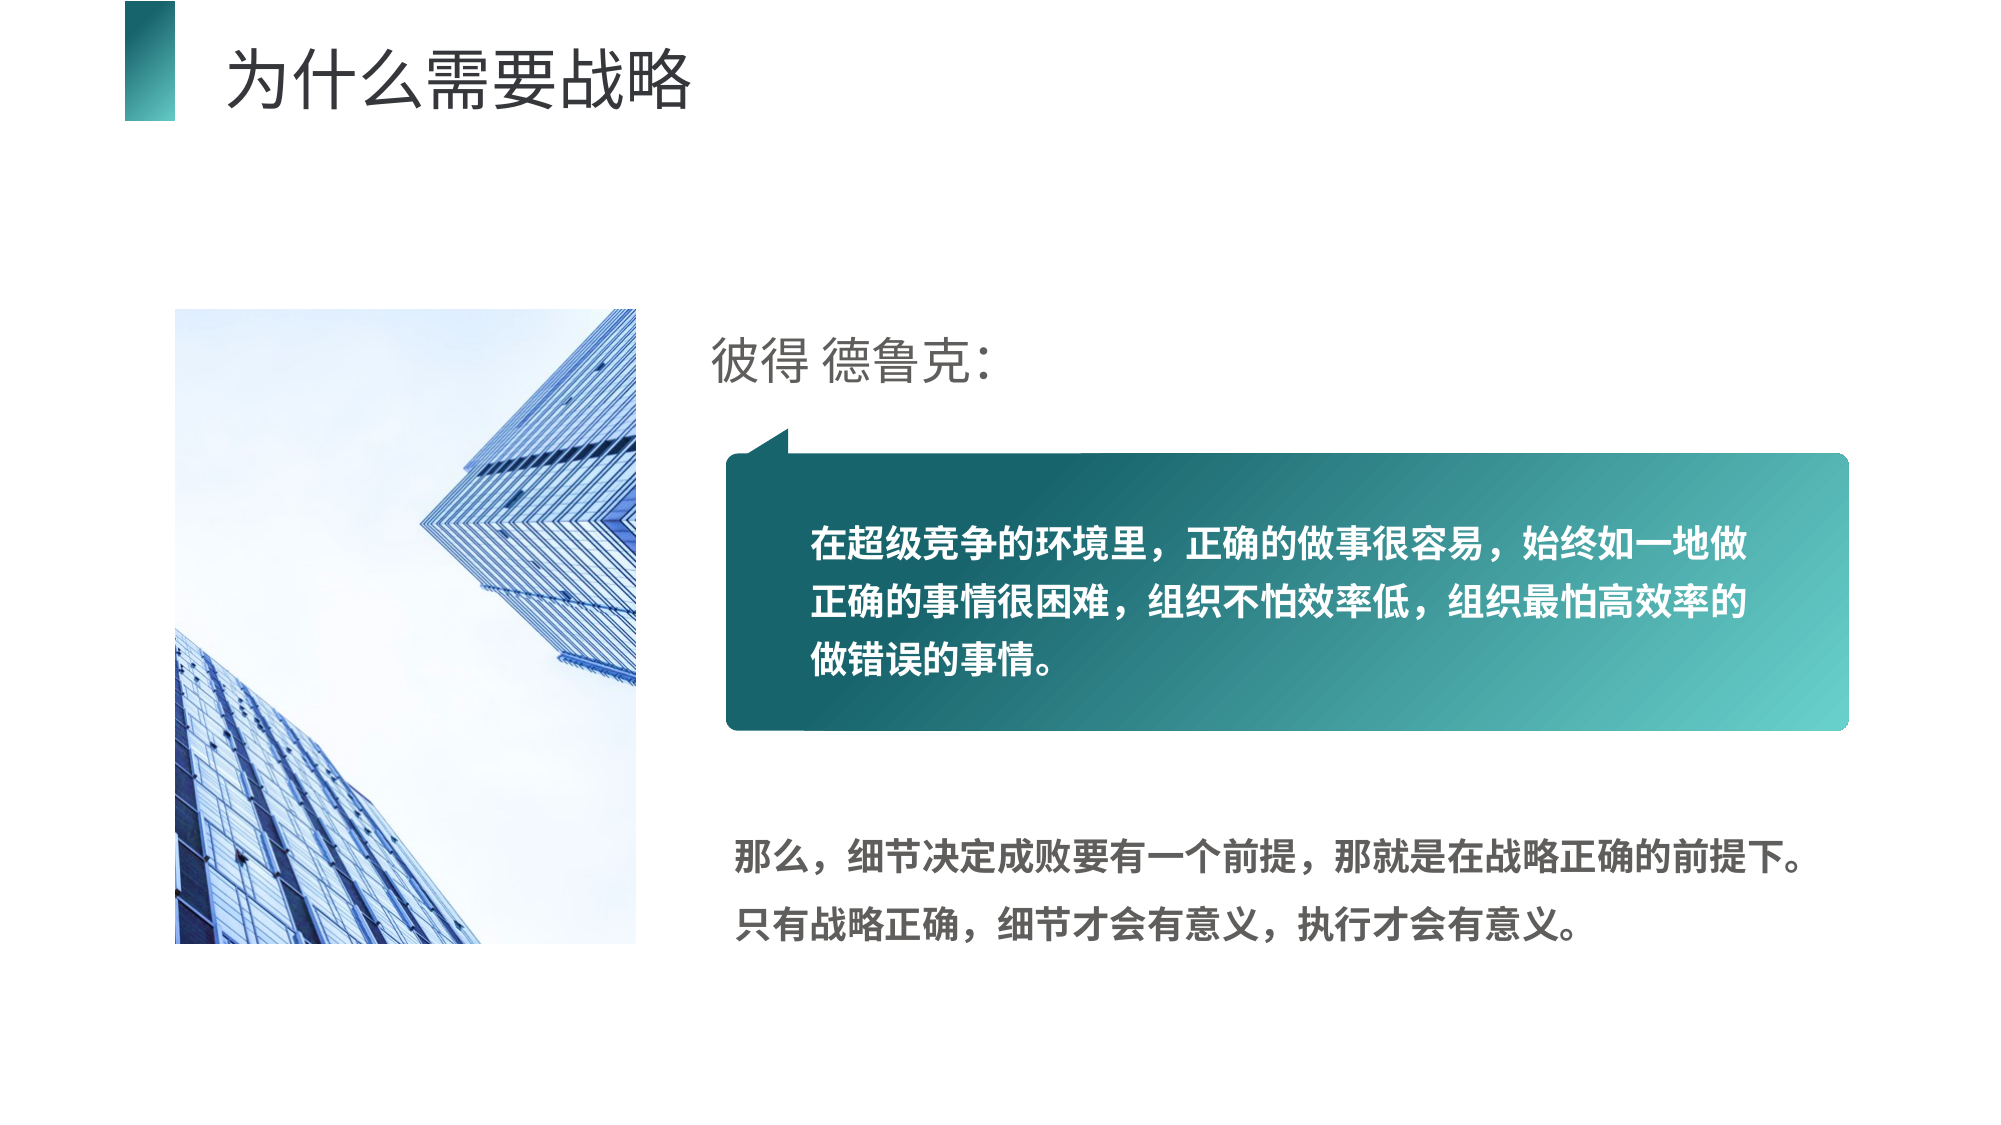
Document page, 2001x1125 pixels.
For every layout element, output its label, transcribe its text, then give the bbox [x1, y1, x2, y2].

text_box [123, 0, 177, 123]
picture [175, 309, 636, 944]
text_box 彼得 德鲁克： [695, 304, 1105, 397]
text_box 那么，细节决定成败要有一个前提，那就是在战略正确的前提下。只有战略正确，细节才会有意义，执行才会有意义。 [720, 803, 1849, 953]
text_box 为什么需要战略 [209, 30, 830, 125]
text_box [725, 428, 1849, 731]
